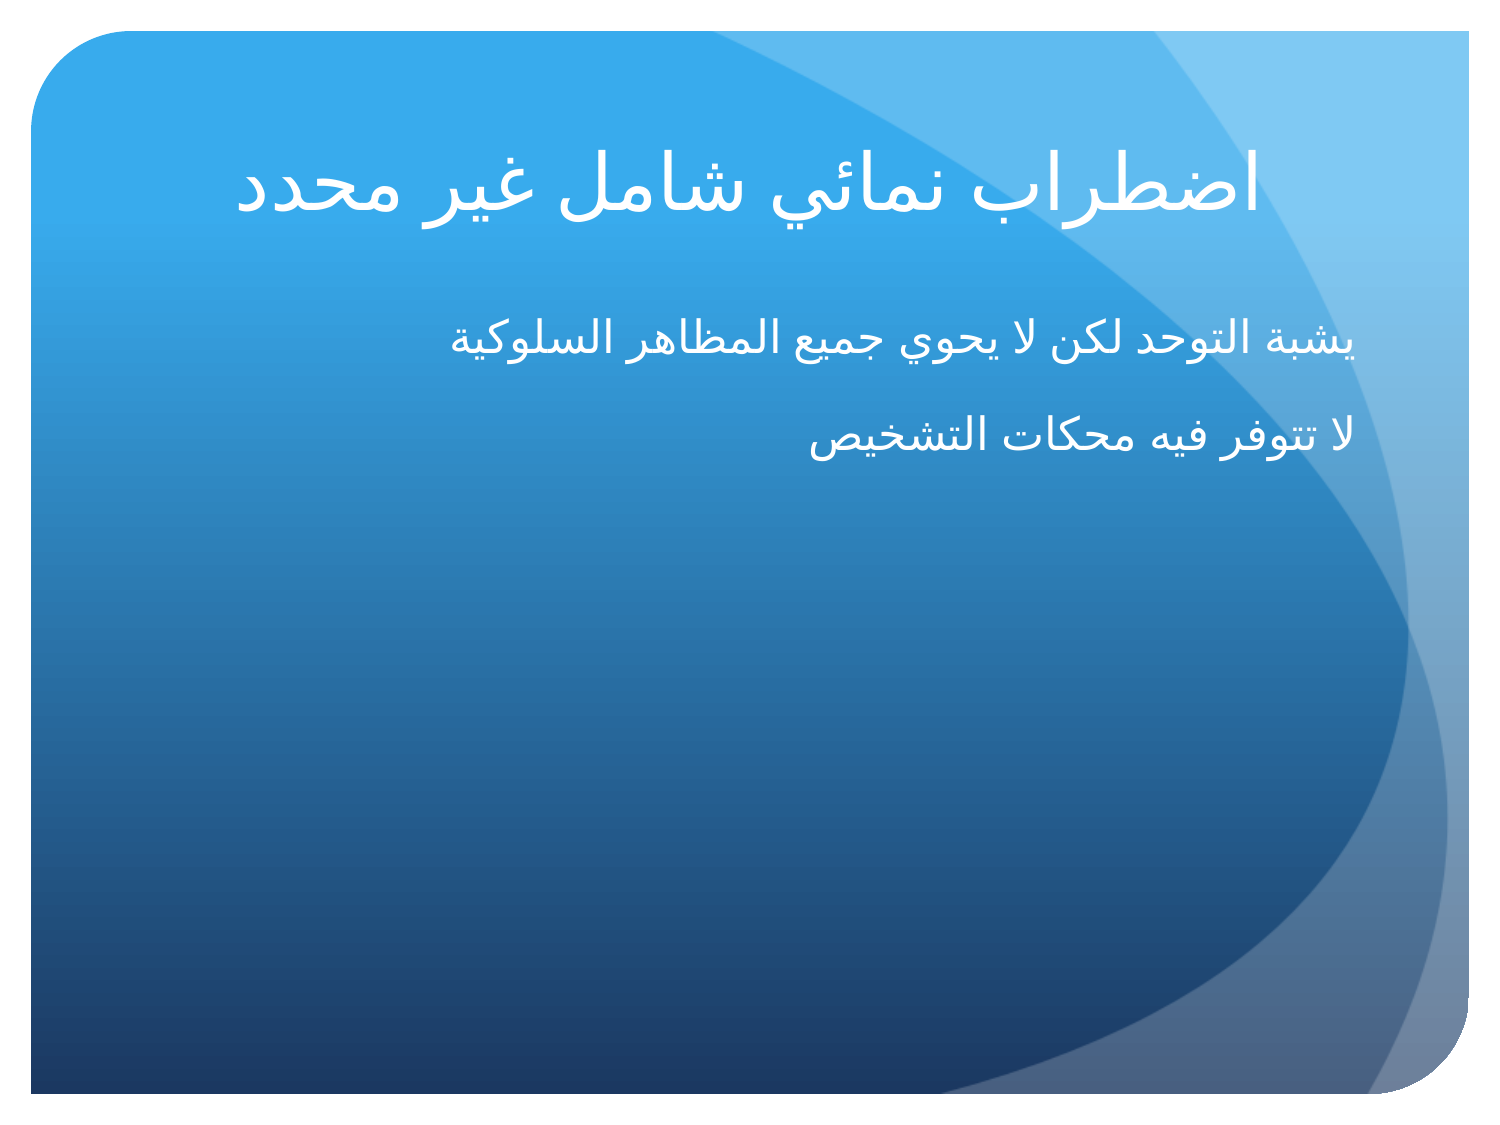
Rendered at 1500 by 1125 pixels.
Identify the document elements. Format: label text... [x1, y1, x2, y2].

title اضطراب نمائي شامل غير محدد [127, 62, 1372, 234]
list يشبة التوحد لكن لا يحوي جميع المظاهر السلوكية لا تتوفر فيه محكات التشخيص [127, 299, 1372, 991]
picture [24, 30, 1473, 1094]
